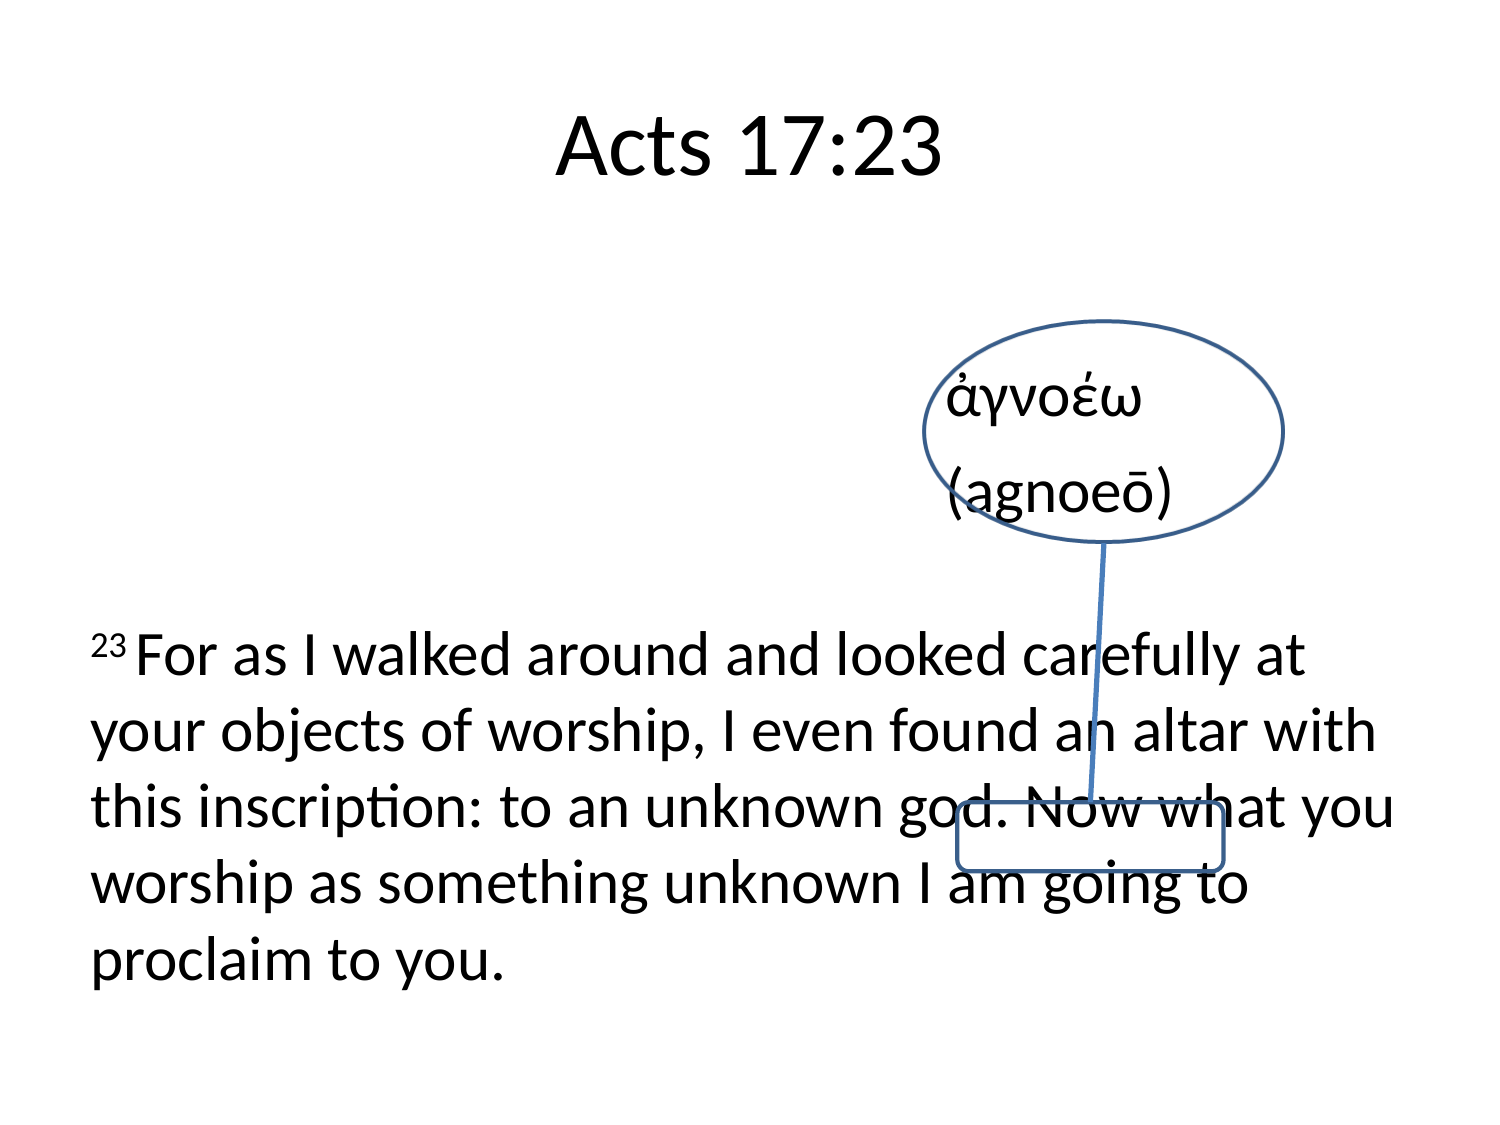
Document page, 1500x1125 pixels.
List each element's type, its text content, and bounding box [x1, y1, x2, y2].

text_box [955, 800, 1226, 874]
picture [922, 318, 1286, 544]
list ἀγνοέω (agnoeō) 23 For as I walked around and looked carefully at your objects of worship, I even found an altar with this inscription: to an unknown god. Now what you worship as something unknown I am going to proclaim to you. [75, 262, 1425, 1005]
title Acts 17:23 [75, 45, 1425, 233]
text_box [1090, 543, 1105, 803]
